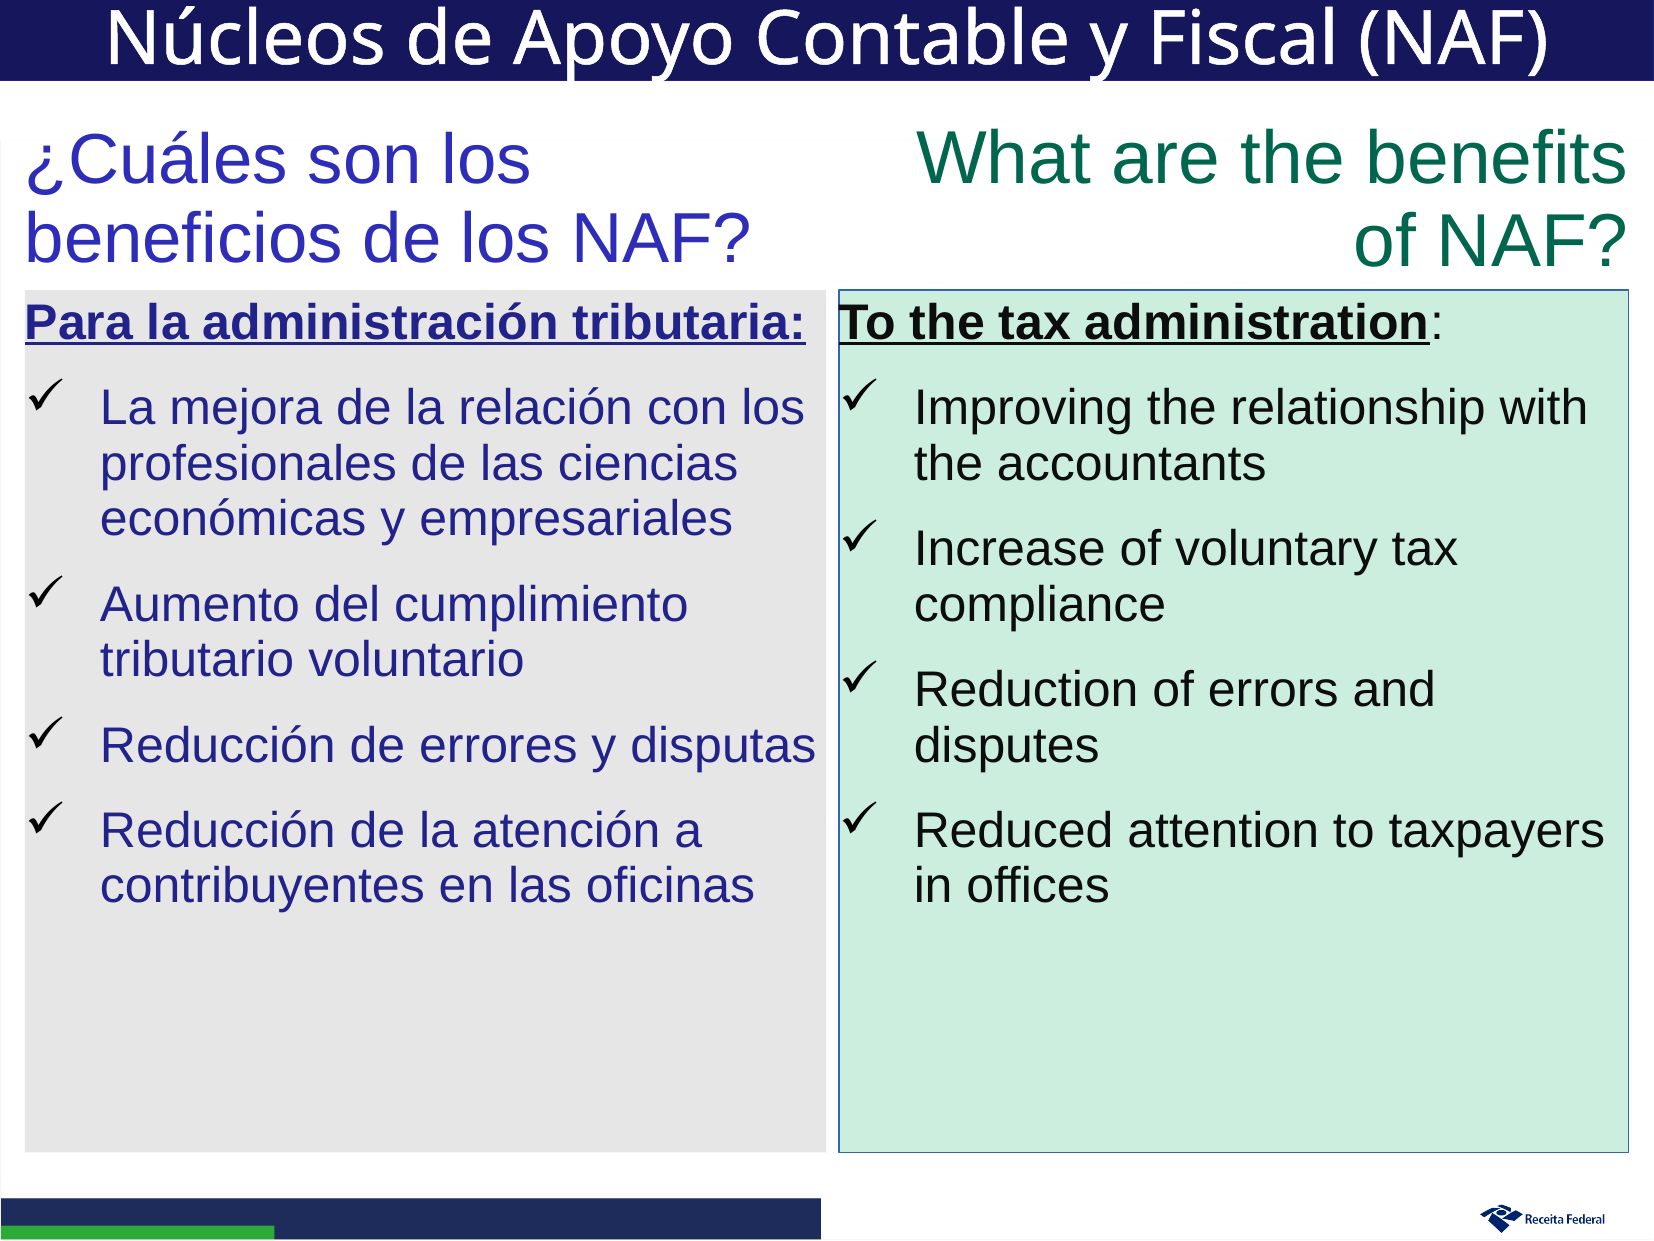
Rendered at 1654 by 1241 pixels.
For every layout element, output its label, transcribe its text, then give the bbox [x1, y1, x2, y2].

list Para la administración tributaria: La mejora de la relación con los profesionales de las ciencias económicas y empresariales Aumento del cumplimiento tributario voluntario Reducción de errores y disputas Reducción de la atención a contribuyentes en las oficinas [24, 290, 827, 1153]
text_box Núcleos de Apoyo Contable y Fiscal (NAF) [0, 0, 1654, 81]
list To the tax administration: Improving the relationship with the accountants Increase of voluntary tax compliance Reduction of errors and disputes Reduced attention to taxpayers in offices [838, 290, 1629, 1153]
title ¿Cuáles son los beneficios de los NAF? [24, 96, 812, 304]
text_box What are the benefits of NAF? [838, 116, 1629, 284]
picture [0, 140, 1651, 1240]
